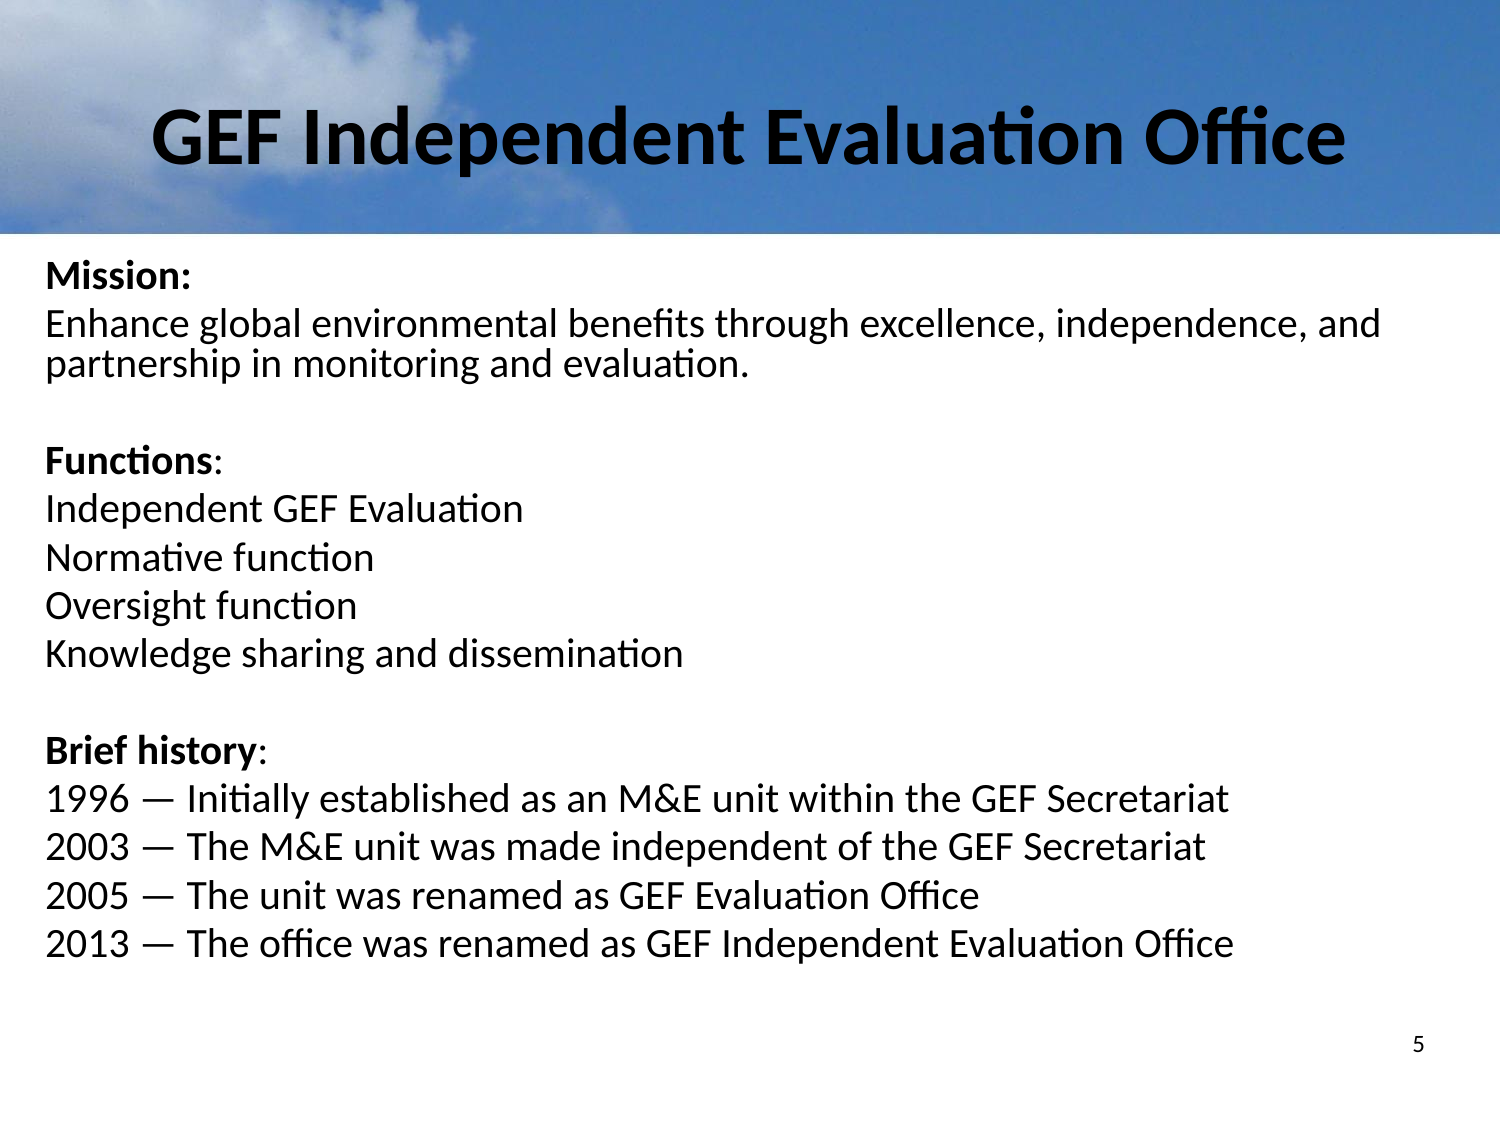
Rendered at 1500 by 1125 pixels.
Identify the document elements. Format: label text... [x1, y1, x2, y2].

slide_number 5 [1074, 1012, 1425, 1073]
picture [0, 0, 1500, 1125]
list Mission: Enhance global environmental benefits through excellence, independence, and partnership in monitoring and evaluation. Functions: Independent GEF Evaluation Normative function Oversight function Knowledge sharing and dissemination Brief history: 1996 — Initially established as an M&E unit within the GEF Secretariat 2003 — The M&E unit was made independent of the GEF Secretariat 2005 — The unit was renamed as GEF Evaluation Office 2013 — The office was renamed as GEF Independent Evaluation Office [36, 249, 1463, 1051]
title GEF Independent Evaluation Office [36, 36, 1463, 226]
